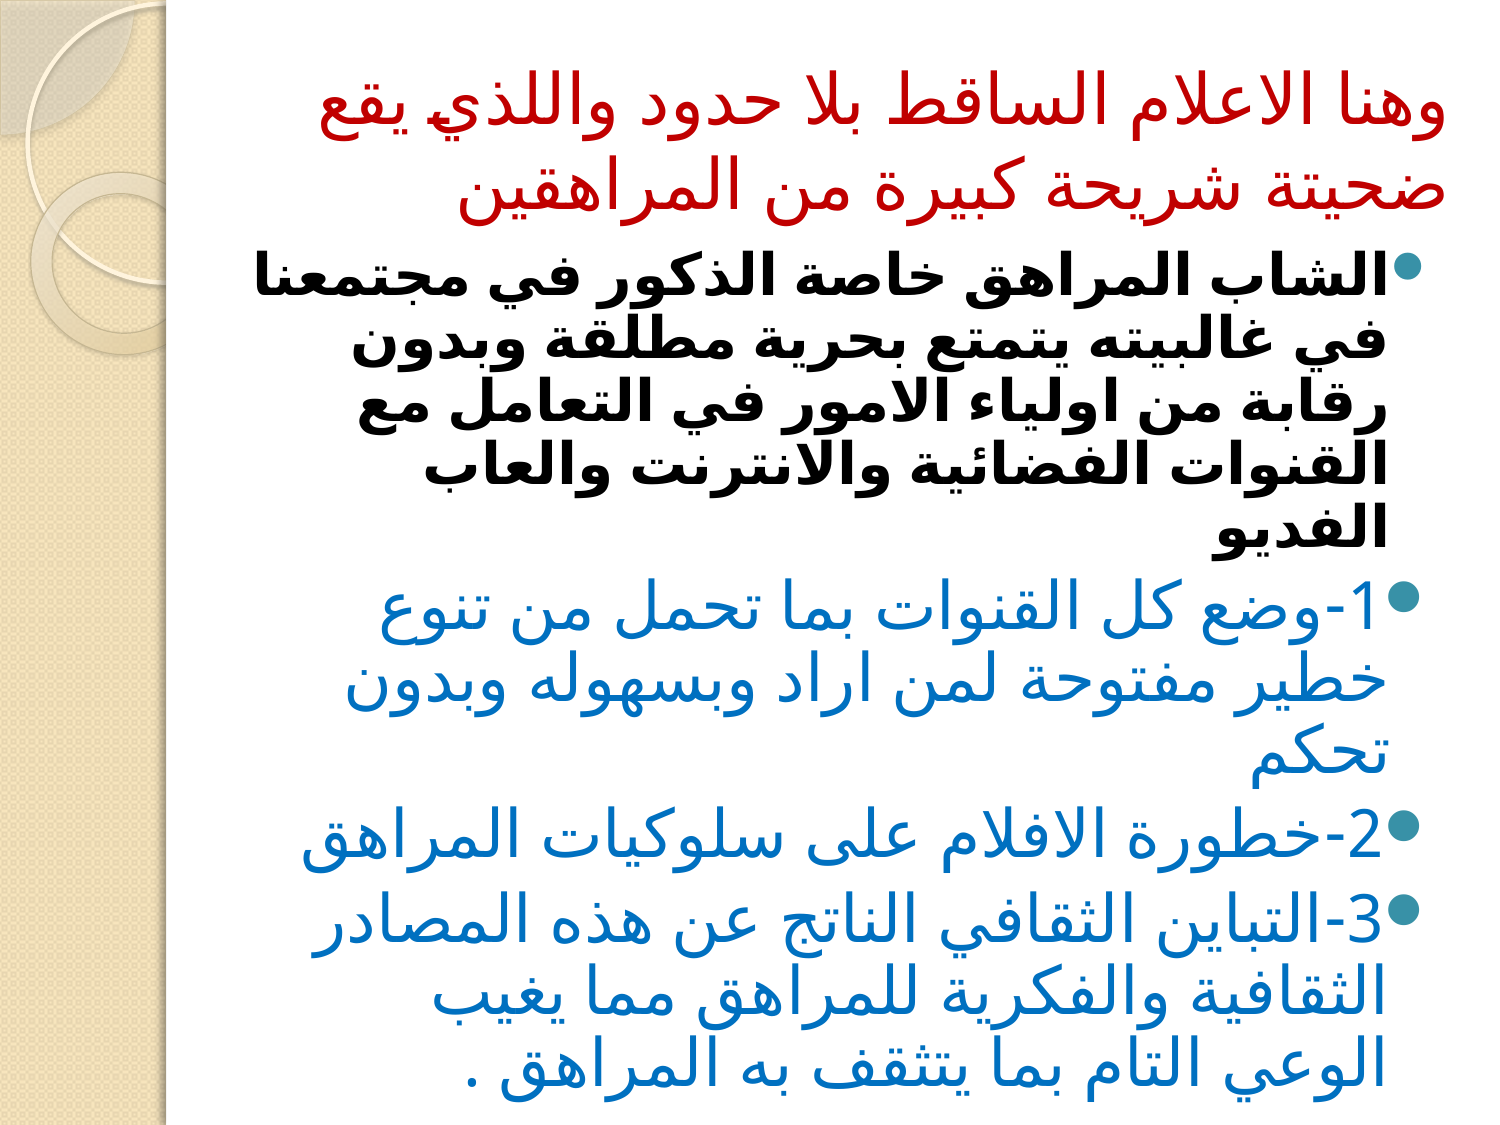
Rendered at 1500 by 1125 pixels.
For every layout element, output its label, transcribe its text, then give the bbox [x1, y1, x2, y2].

title وهنا الاعلام الساقط بلا حدود واللذي يقع ضحيتة شريحة كبيرة من المراهقين [235, 45, 1466, 233]
list الشاب المراهق خاصة الذكور في مجتمعنا في غالبيته يتمتع بحرية مطلقة وبدون رقابة من اولياء الامور في التعامل مع القنوات الفضائية والانترنت والعاب الفديو 1-وضع كل القنوات بما تحمل من تنوع خطير مفتوحة لمن اراد وبسهوله وبدون تحكم 2-خطورة الافلام على سلوكيات المراهق 3-التباين الثقافي الناتج عن هذه المصادر الثقافية والفكرية للمراهق مما يغيب الوعي التام بما يتثقف به المراهق . [235, 237, 1466, 1025]
